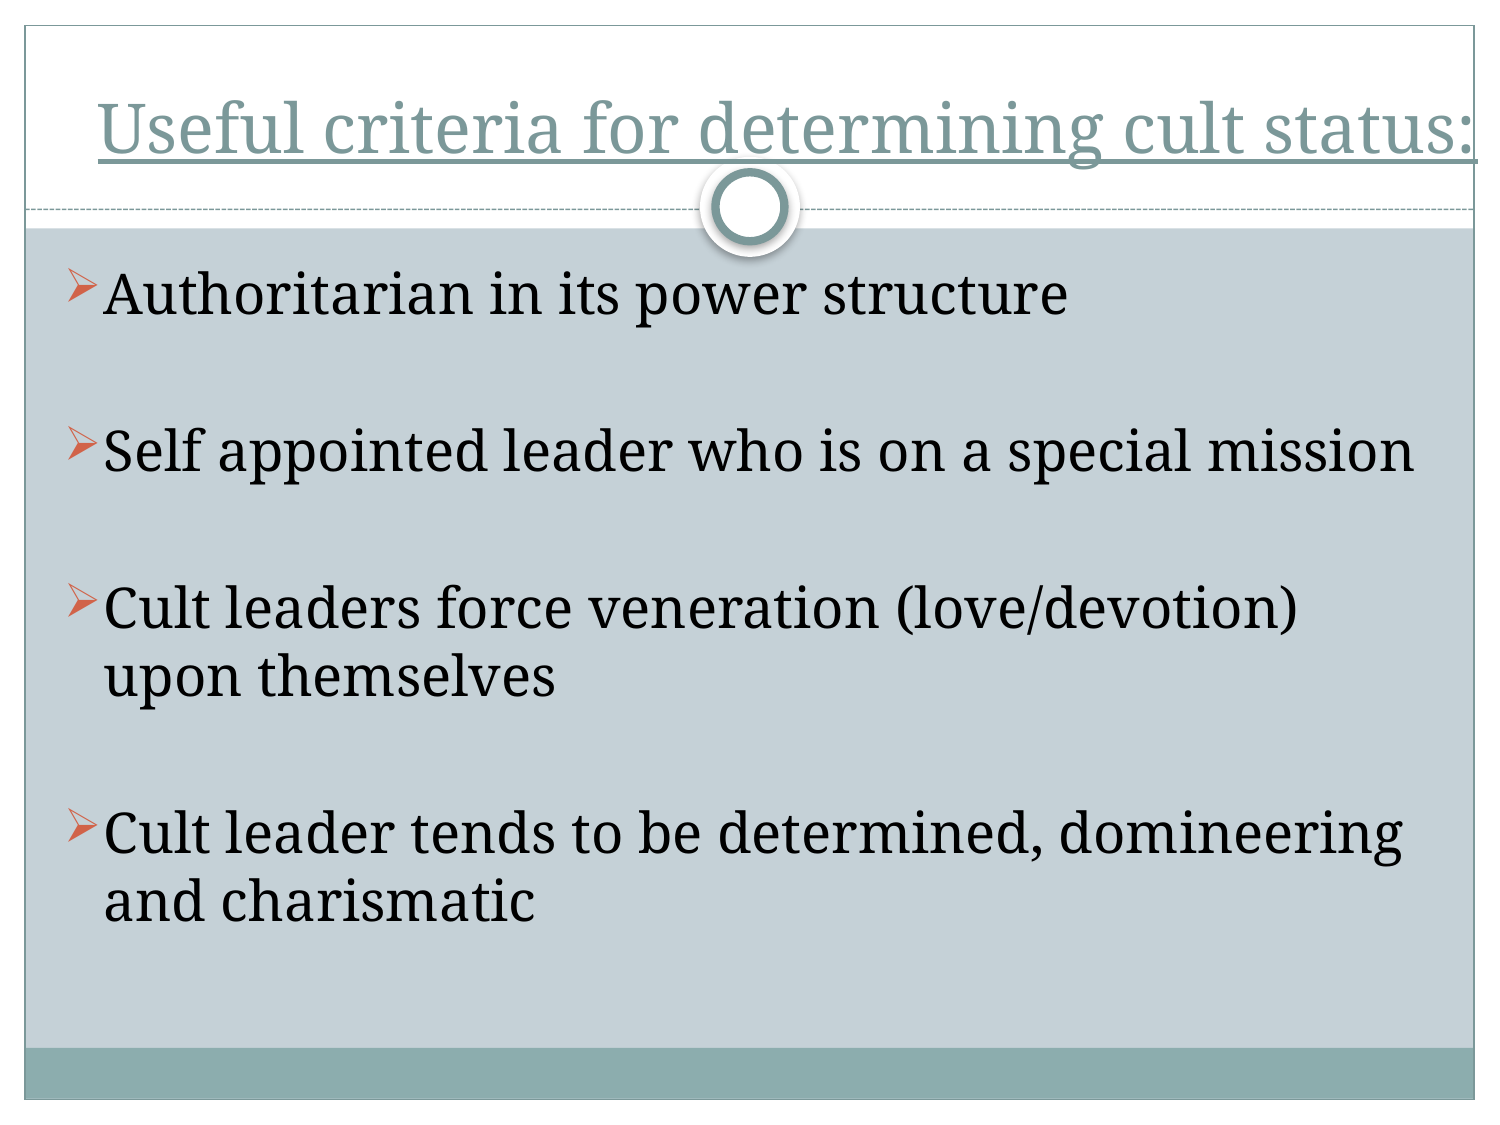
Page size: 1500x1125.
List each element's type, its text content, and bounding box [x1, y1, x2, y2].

title Useful criteria for determining cult status: [75, 0, 1500, 175]
list Authoritarian in its power structure Self appointed leader who is on a special mission Cult leaders force veneration (love/devotion) upon themselves Cult leader tends to be determined, domineering and charismatic [49, 250, 1445, 1001]
